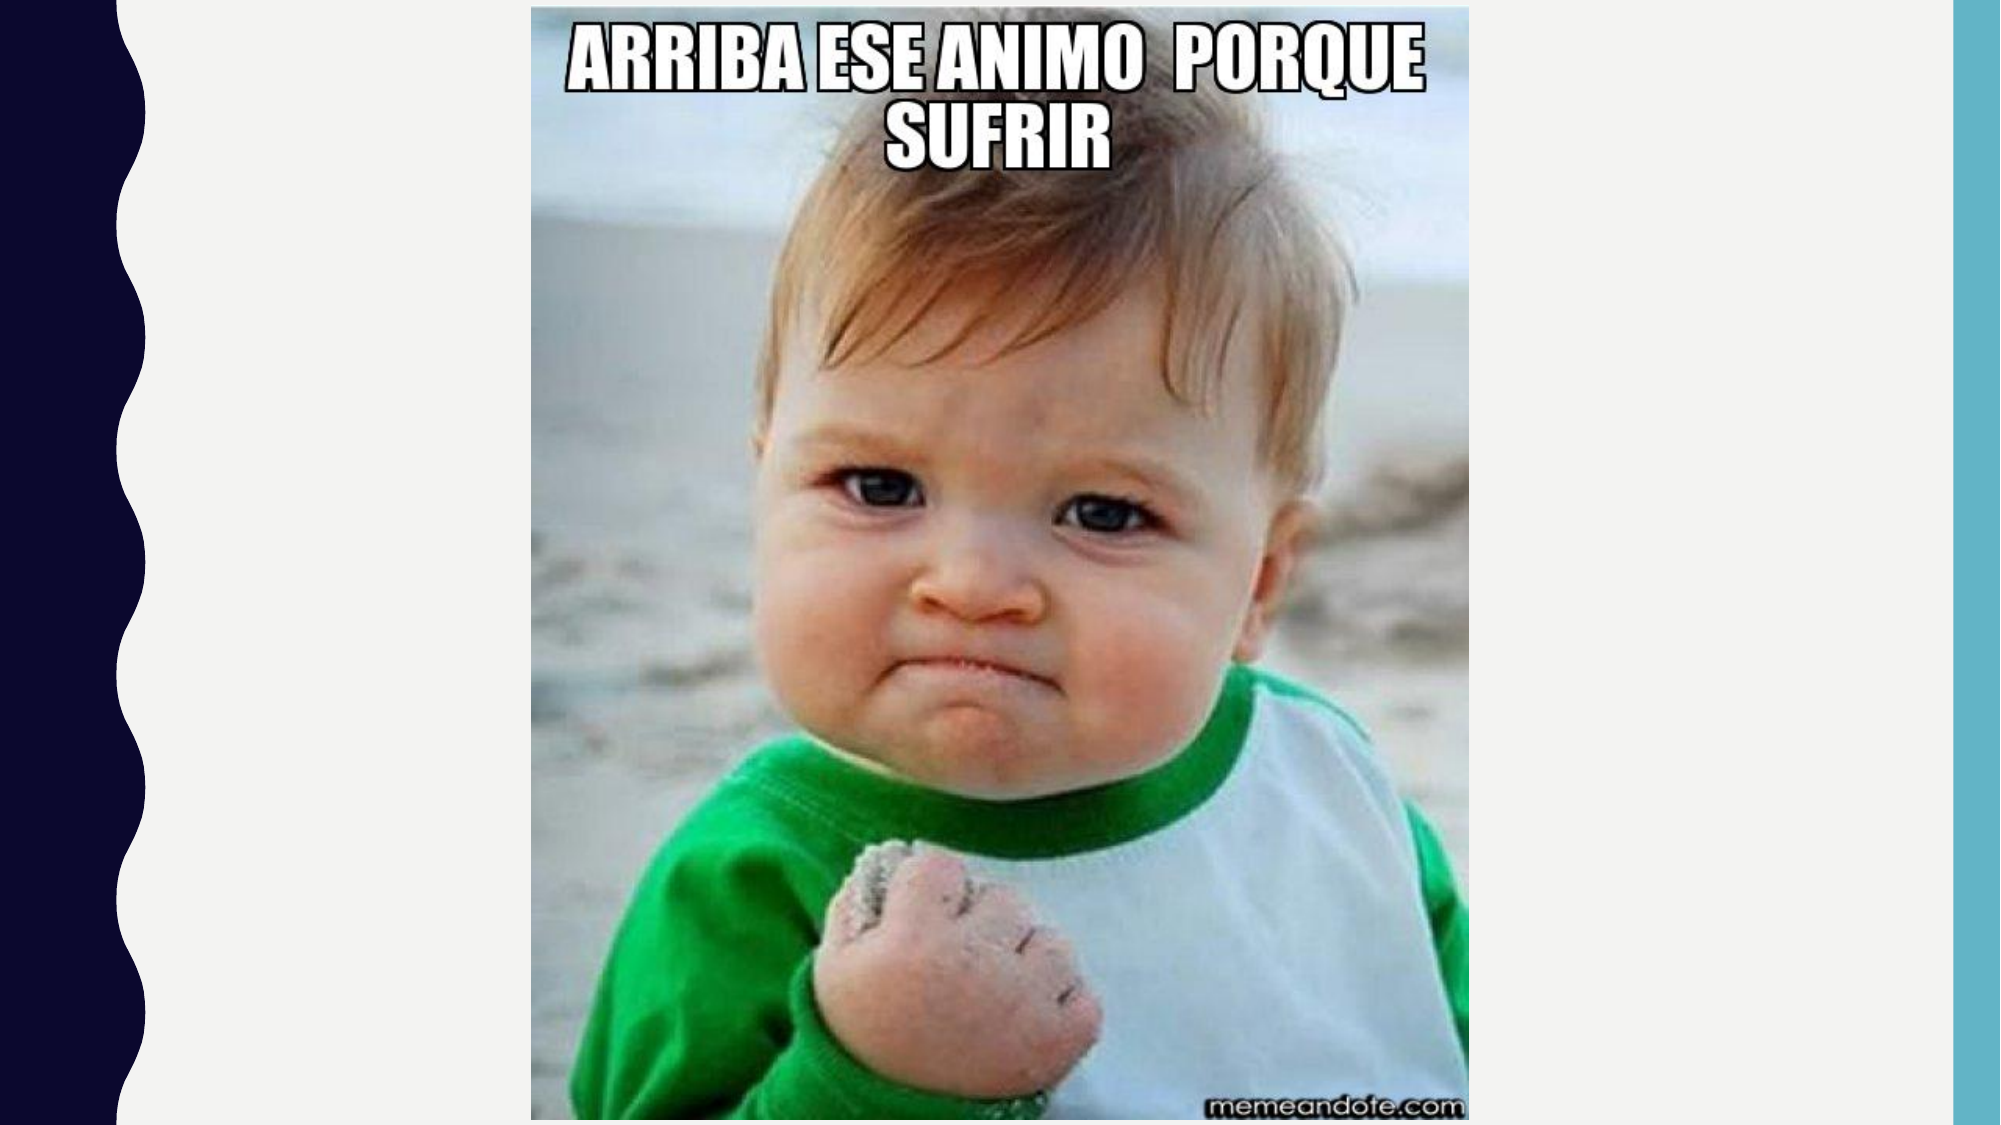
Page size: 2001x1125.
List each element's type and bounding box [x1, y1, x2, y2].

picture [531, 5, 1469, 1120]
